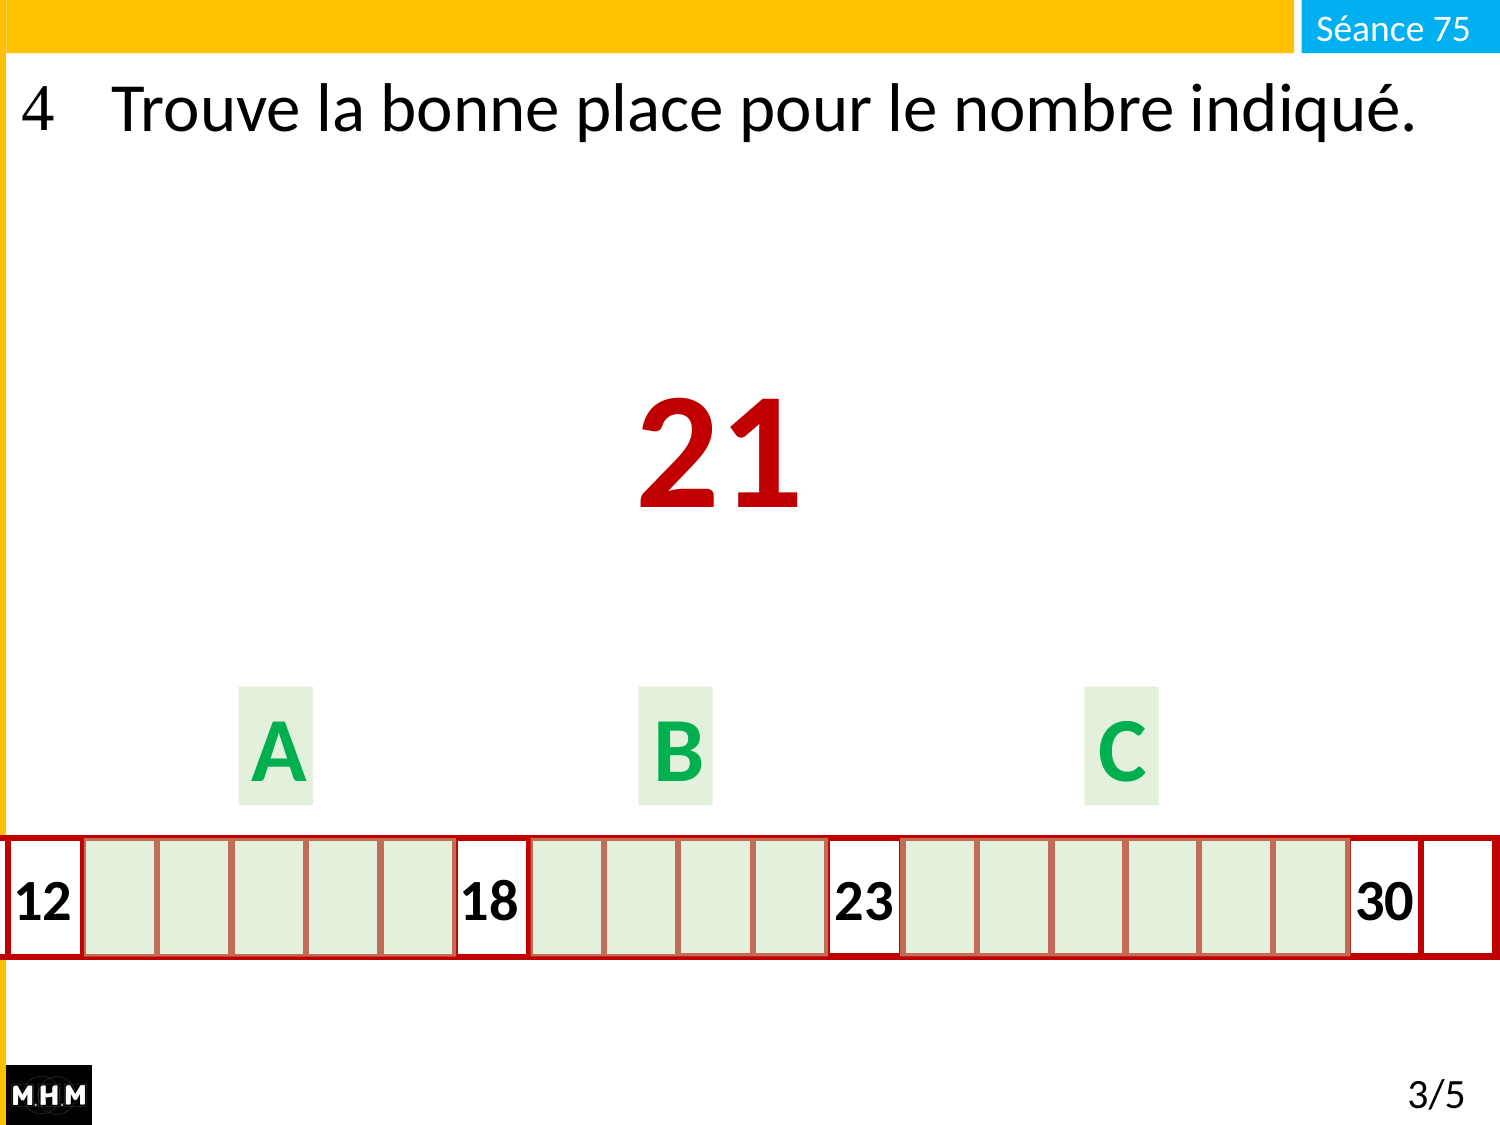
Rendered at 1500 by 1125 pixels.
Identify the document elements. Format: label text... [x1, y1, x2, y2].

text_box C [1084, 682, 1159, 808]
text_box B [638, 682, 713, 808]
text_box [0, 838, 1500, 957]
text_box A [237, 682, 312, 808]
picture [6, 1065, 92, 1125]
list 3/5 [1373, 1064, 1500, 1125]
text_box 21 [610, 333, 829, 549]
title Trouve la bonne place pour le nombre indiqué. [96, 28, 1457, 191]
